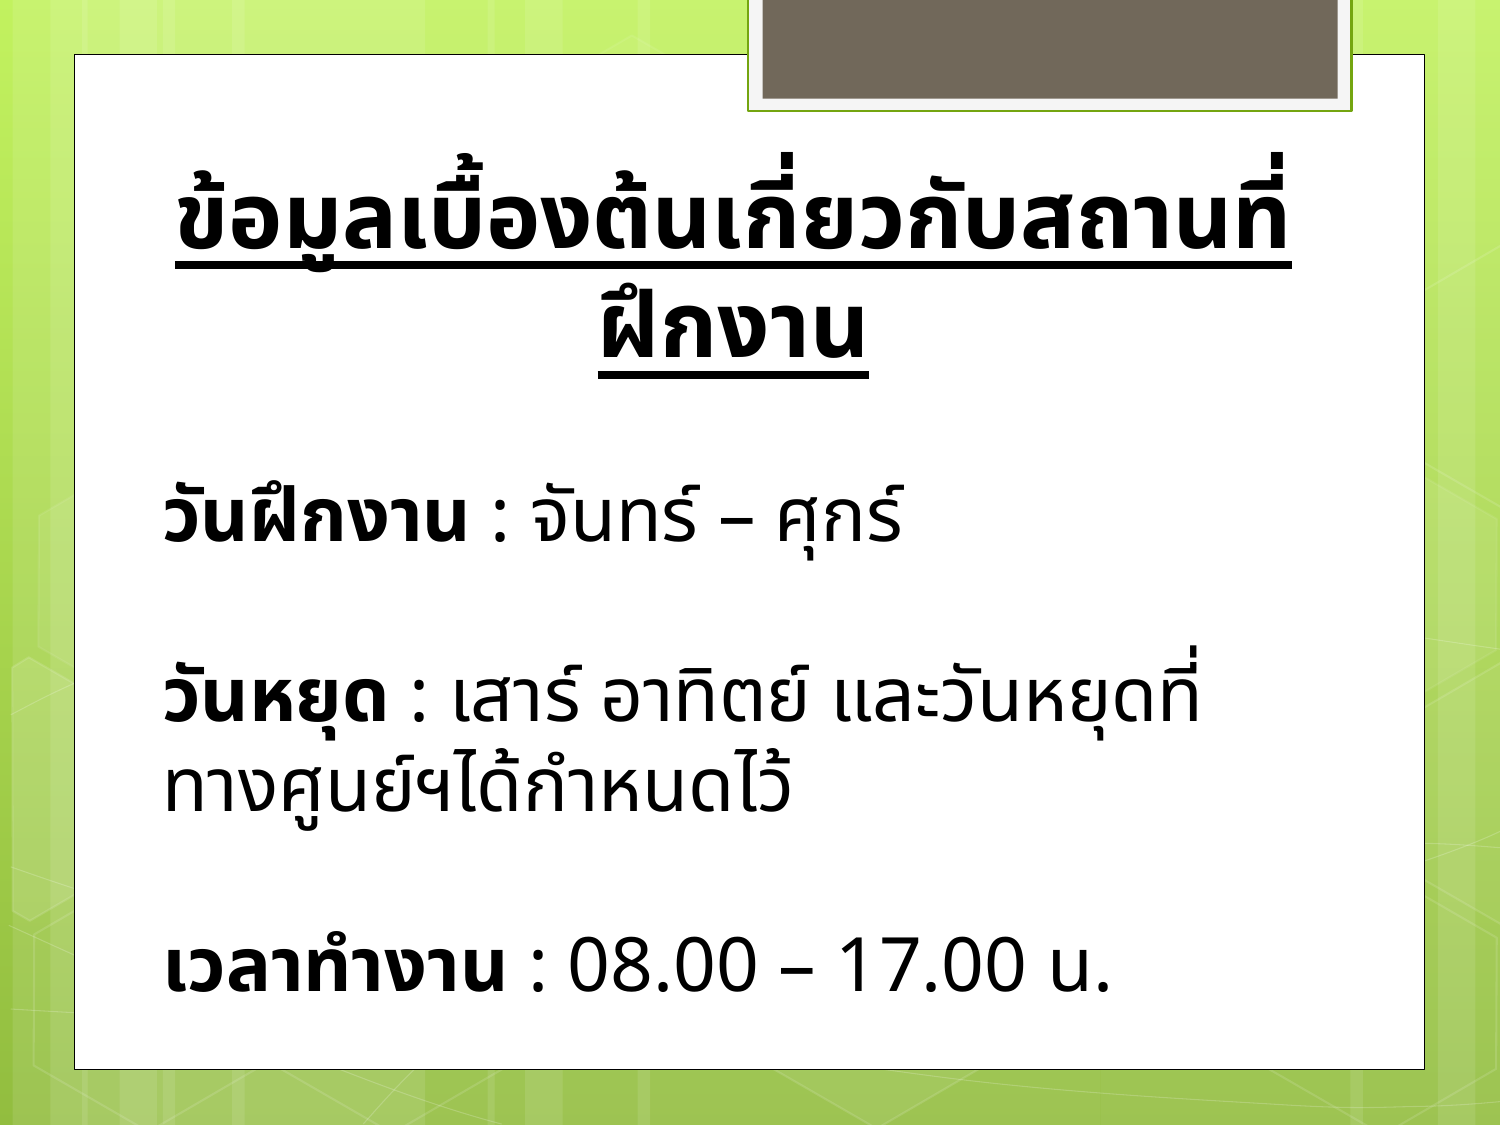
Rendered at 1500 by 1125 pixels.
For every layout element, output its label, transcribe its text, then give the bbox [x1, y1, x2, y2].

text_box ข้อมูลเบื้องต้นเกี่ยวกับสถานที่ฝึกงาน วันฝึกงาน : จันทร์ – ศุกร์ วันหยุด : เสาร์ อาทิตย์ และวันหยุดที่ทางศูนย์ฯได้กำหนดไว้ เวลาทำงาน : 08.00 – 17.00 น. [147, 148, 1320, 1125]
